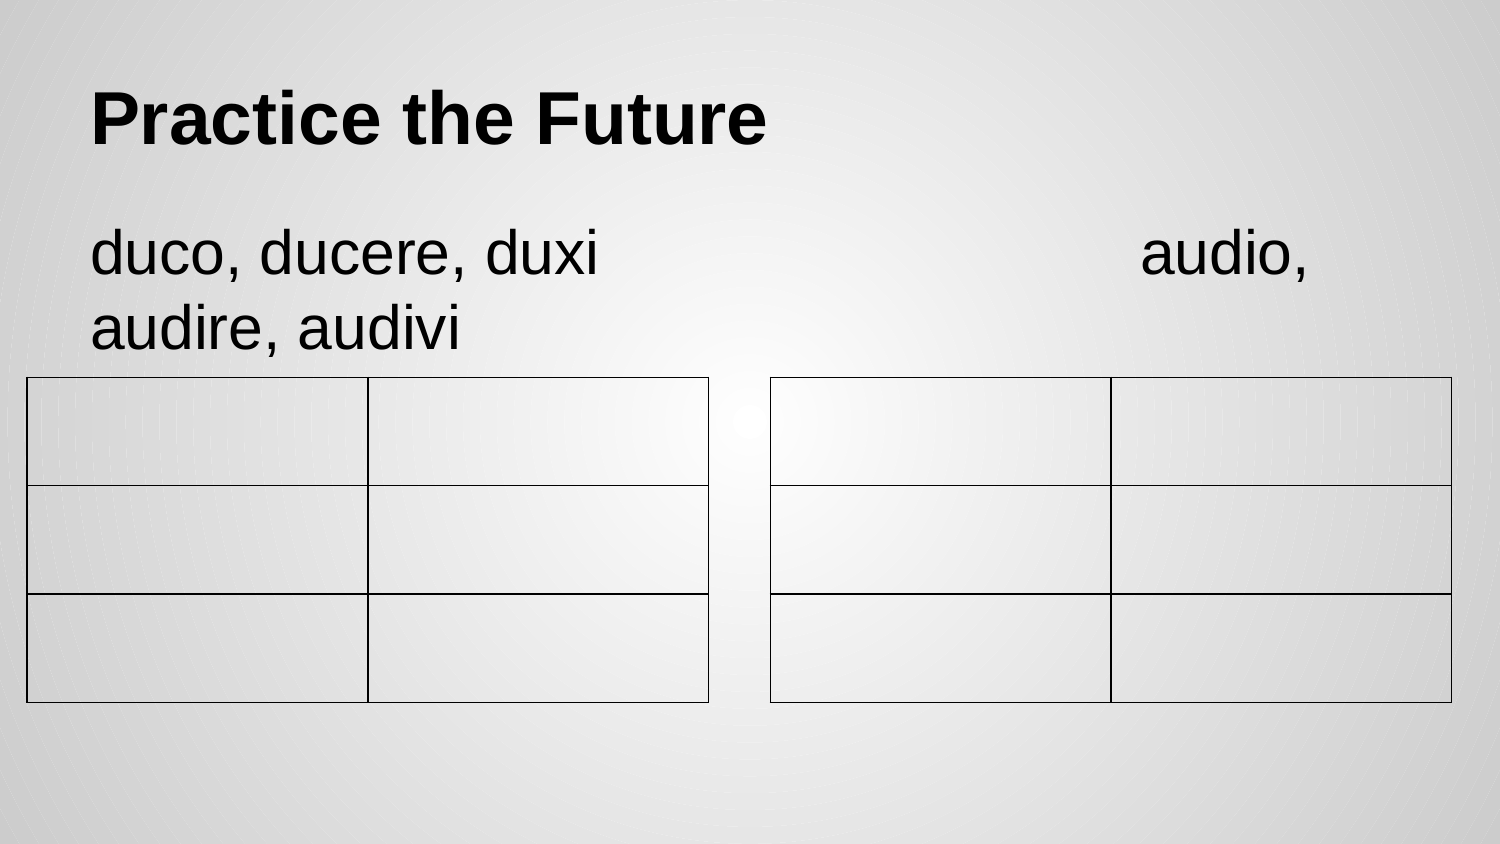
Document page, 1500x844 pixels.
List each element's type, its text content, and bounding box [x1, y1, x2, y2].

table_cell [771, 486, 1110, 593]
table_cell [28, 595, 367, 702]
table_cell [369, 595, 708, 702]
title Practice the Future [75, 33, 1425, 175]
list duco, ducere, duxi audio, audire, audivi [75, 196, 1425, 808]
table_header [369, 378, 708, 485]
table_cell [771, 595, 1110, 702]
table_header [1112, 378, 1451, 485]
table_header [28, 378, 367, 485]
table_cell [28, 486, 367, 593]
table_header [771, 378, 1110, 485]
table_cell [1112, 486, 1451, 593]
table_cell [1112, 595, 1451, 702]
table_cell [369, 486, 708, 593]
